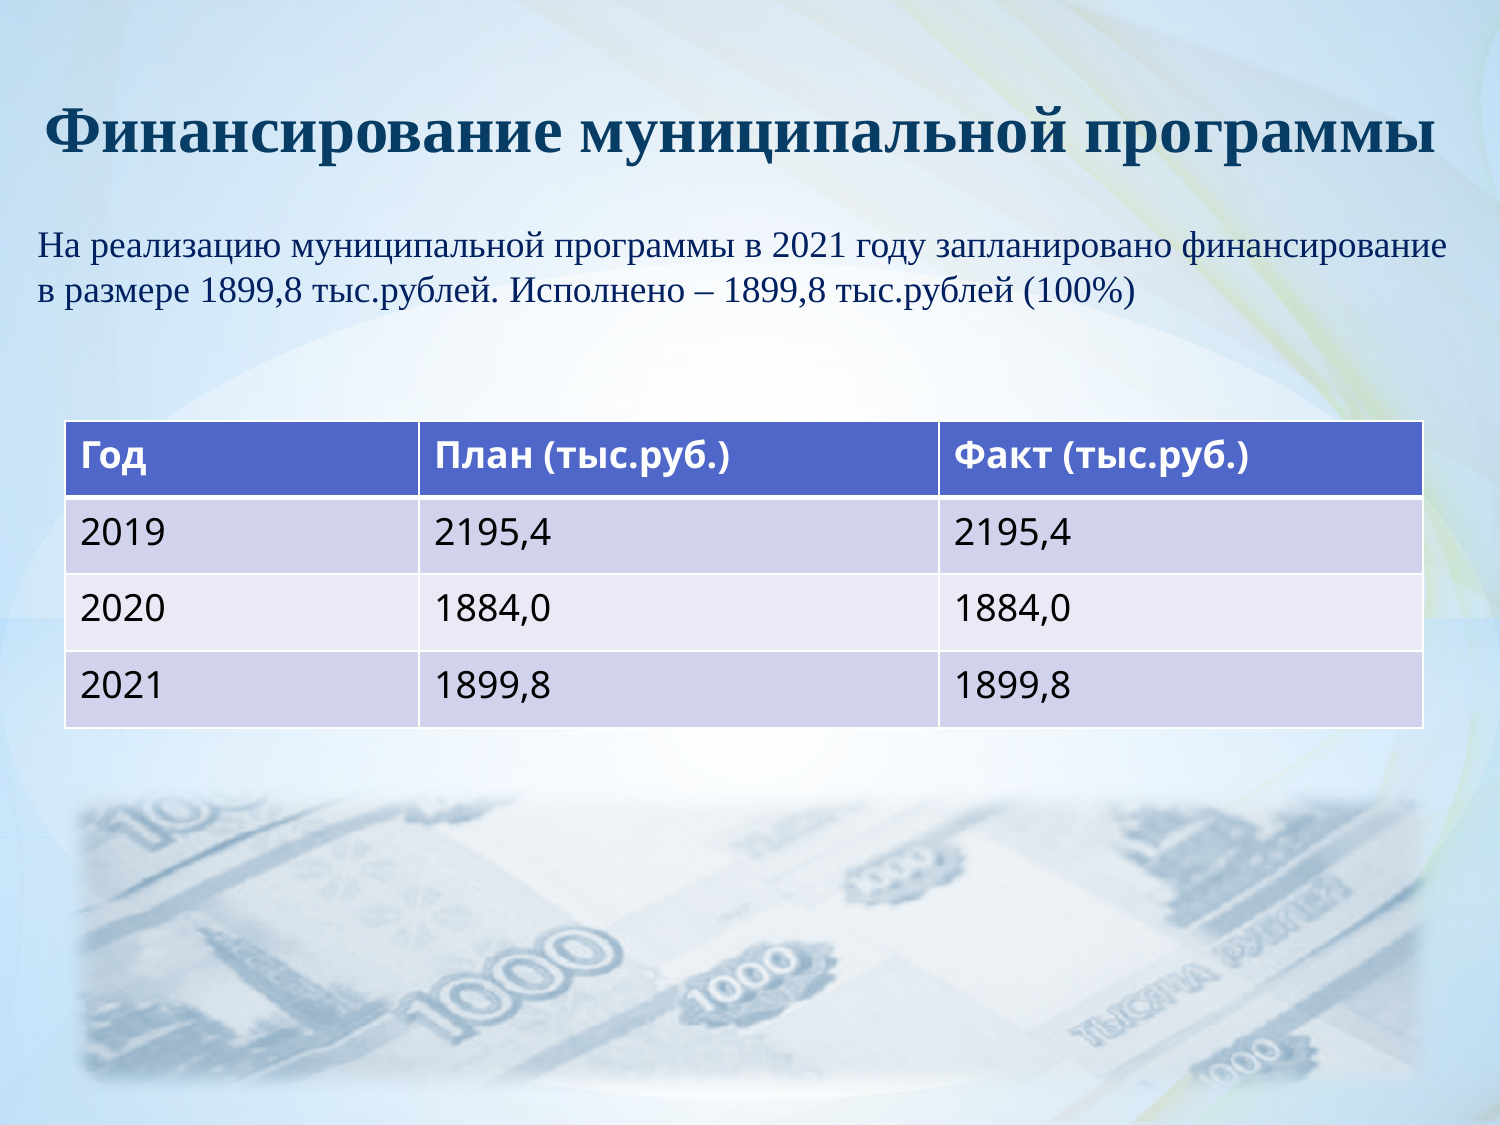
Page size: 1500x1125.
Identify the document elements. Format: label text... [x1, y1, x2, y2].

table_cell 2020 [66, 575, 418, 650]
picture [64, 786, 1436, 1095]
table_cell 2019 [66, 500, 418, 573]
table_cell 2021 [66, 652, 418, 727]
table_header Год [66, 422, 418, 495]
table_header План (тыс.руб.) [420, 422, 938, 495]
table_cell 2195,4 [940, 500, 1422, 573]
table_cell 1884,0 [420, 575, 938, 650]
table_header Факт (тыс.руб.) [940, 422, 1422, 495]
table_cell 1899,8 [940, 652, 1422, 727]
table_cell 1884,0 [940, 575, 1422, 650]
table_cell 1899,8 [420, 652, 938, 727]
table_cell 2195,4 [420, 500, 938, 573]
text_box Финансирование муниципальной программы [29, 78, 1459, 212]
text_box На реализацию муниципальной программы в 2021 году запланировано финансирование в размере 1899,8 тыс.рублей. Исполнено – 1899,8 тыс.рублей (100%) [22, 212, 1478, 318]
